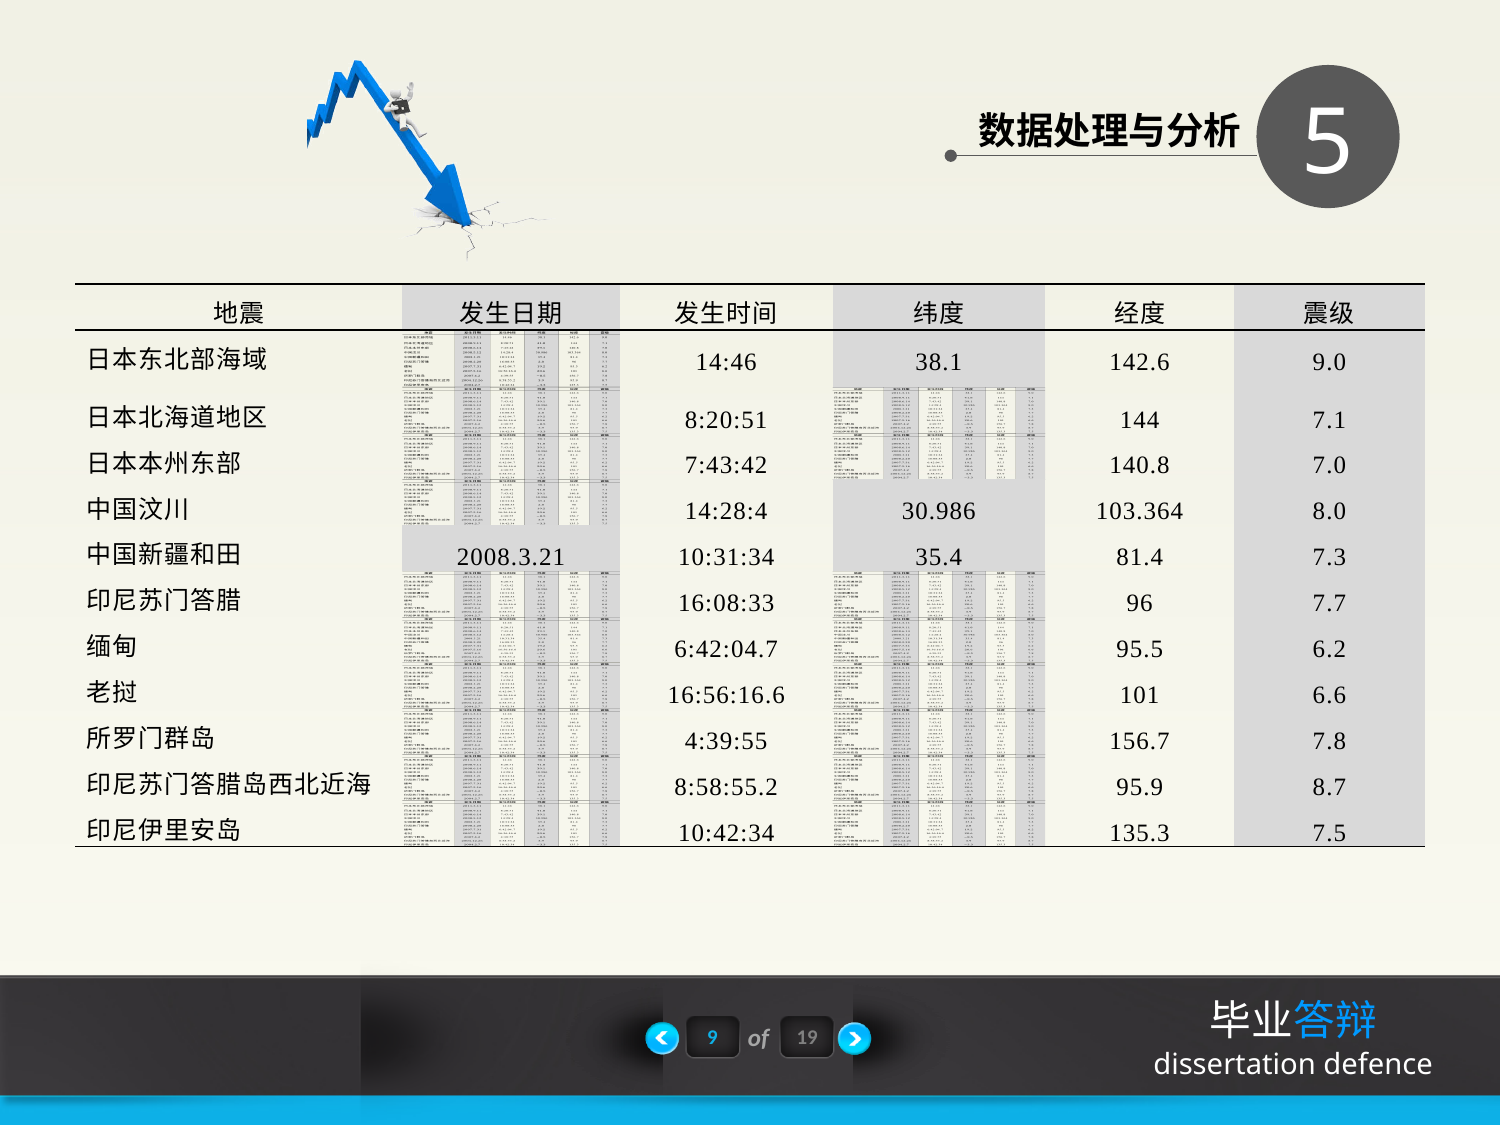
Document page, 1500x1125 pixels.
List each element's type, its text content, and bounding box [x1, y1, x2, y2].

table_cell 156.7 [1045, 709, 1234, 755]
table_cell 10:31:34 [620, 525, 833, 571]
table_cell [833, 434, 1045, 479]
table_cell 16:56:16.6 [620, 663, 833, 709]
table_cell 7.8 [1234, 709, 1425, 755]
table_cell [402, 755, 620, 801]
table_cell [833, 801, 1045, 846]
table_cell [833, 617, 1045, 663]
table_cell 95.9 [1045, 755, 1234, 801]
table_cell 日本北海道地区 [75, 388, 402, 434]
table_cell 中国新疆和田 [75, 525, 402, 571]
table_cell [402, 388, 620, 434]
table_cell 14:46 [620, 331, 833, 388]
table_cell 38.1 [833, 331, 1045, 388]
table_cell [833, 388, 1045, 434]
text_box of [747, 1014, 773, 1059]
table_cell 所罗门群岛 [75, 709, 402, 755]
table_cell 8.0 [1234, 479, 1425, 525]
table_cell 6:42:04.7 [620, 617, 833, 663]
table_cell 老挝 [75, 663, 402, 709]
table_cell [402, 663, 620, 709]
table_cell 16:08:33 [620, 571, 833, 617]
table_cell 印尼苏门答腊 [75, 571, 402, 617]
table_cell [833, 755, 1045, 801]
table_cell 7.1 [1234, 388, 1425, 434]
table_cell 6.6 [1234, 663, 1425, 709]
table_cell 30.986 [833, 479, 1045, 525]
table_header 经度 [1045, 285, 1234, 329]
table_cell [833, 571, 1045, 617]
text_box 数据处理与分析 [964, 100, 1257, 155]
table_cell 8:58:55.2 [620, 755, 833, 801]
table_cell 144 [1045, 388, 1234, 434]
text_box 5 [1254, 62, 1402, 211]
table_cell 35.4 [833, 525, 1045, 571]
table_cell 4:39:55 [620, 709, 833, 755]
table_header 纬度 [833, 285, 1045, 329]
table_cell 2008.3.21 [402, 525, 620, 571]
table_cell [402, 479, 620, 525]
table_cell [402, 801, 620, 846]
table_header 发生日期 [402, 285, 620, 329]
table_cell [402, 617, 620, 663]
table_cell 142.6 [1045, 331, 1234, 388]
table_cell 7.5 [1234, 801, 1425, 846]
table_cell 10:42:34 [620, 801, 833, 846]
table_cell 7:43:42 [620, 434, 833, 479]
table_cell 7.0 [1234, 434, 1425, 479]
table_cell [402, 709, 620, 755]
table_cell 81.4 [1045, 525, 1234, 571]
table_cell 14:28:4 [620, 479, 833, 525]
table_cell 7.7 [1234, 571, 1425, 617]
table_cell 日本东北部海域 [75, 331, 402, 388]
table_cell 8.7 [1234, 755, 1425, 801]
table_cell [402, 331, 620, 388]
table_cell [402, 571, 620, 617]
table_header 地震 [75, 285, 402, 329]
table_cell 96 [1045, 571, 1234, 617]
table_cell [833, 663, 1045, 709]
table_cell 印尼伊里安岛 [75, 801, 402, 846]
table_cell 印尼苏门答腊岛西北近海 [75, 755, 402, 801]
table_header 发生时间 [620, 285, 833, 329]
table_cell [402, 434, 620, 479]
table_cell 缅甸 [75, 617, 402, 663]
table_cell 中国汶川 [75, 479, 402, 525]
table_cell 9.0 [1234, 331, 1425, 388]
table_header 震级 [1234, 285, 1425, 329]
table_cell 7.3 [1234, 525, 1425, 571]
table_cell 135.3 [1045, 801, 1234, 846]
table_cell 日本本州东部 [75, 434, 402, 479]
table_cell 103.364 [1045, 479, 1234, 525]
table_cell 101 [1045, 663, 1234, 709]
picture [0, 0, 1500, 1096]
text_box 毕业答辩 dissertation defence [1080, 998, 1500, 1088]
table_cell 95.5 [1045, 617, 1234, 663]
table_cell 6.2 [1234, 617, 1425, 663]
table_cell 8:20:51 [620, 388, 833, 434]
table_cell [833, 709, 1045, 755]
table_cell 140.8 [1045, 434, 1234, 479]
